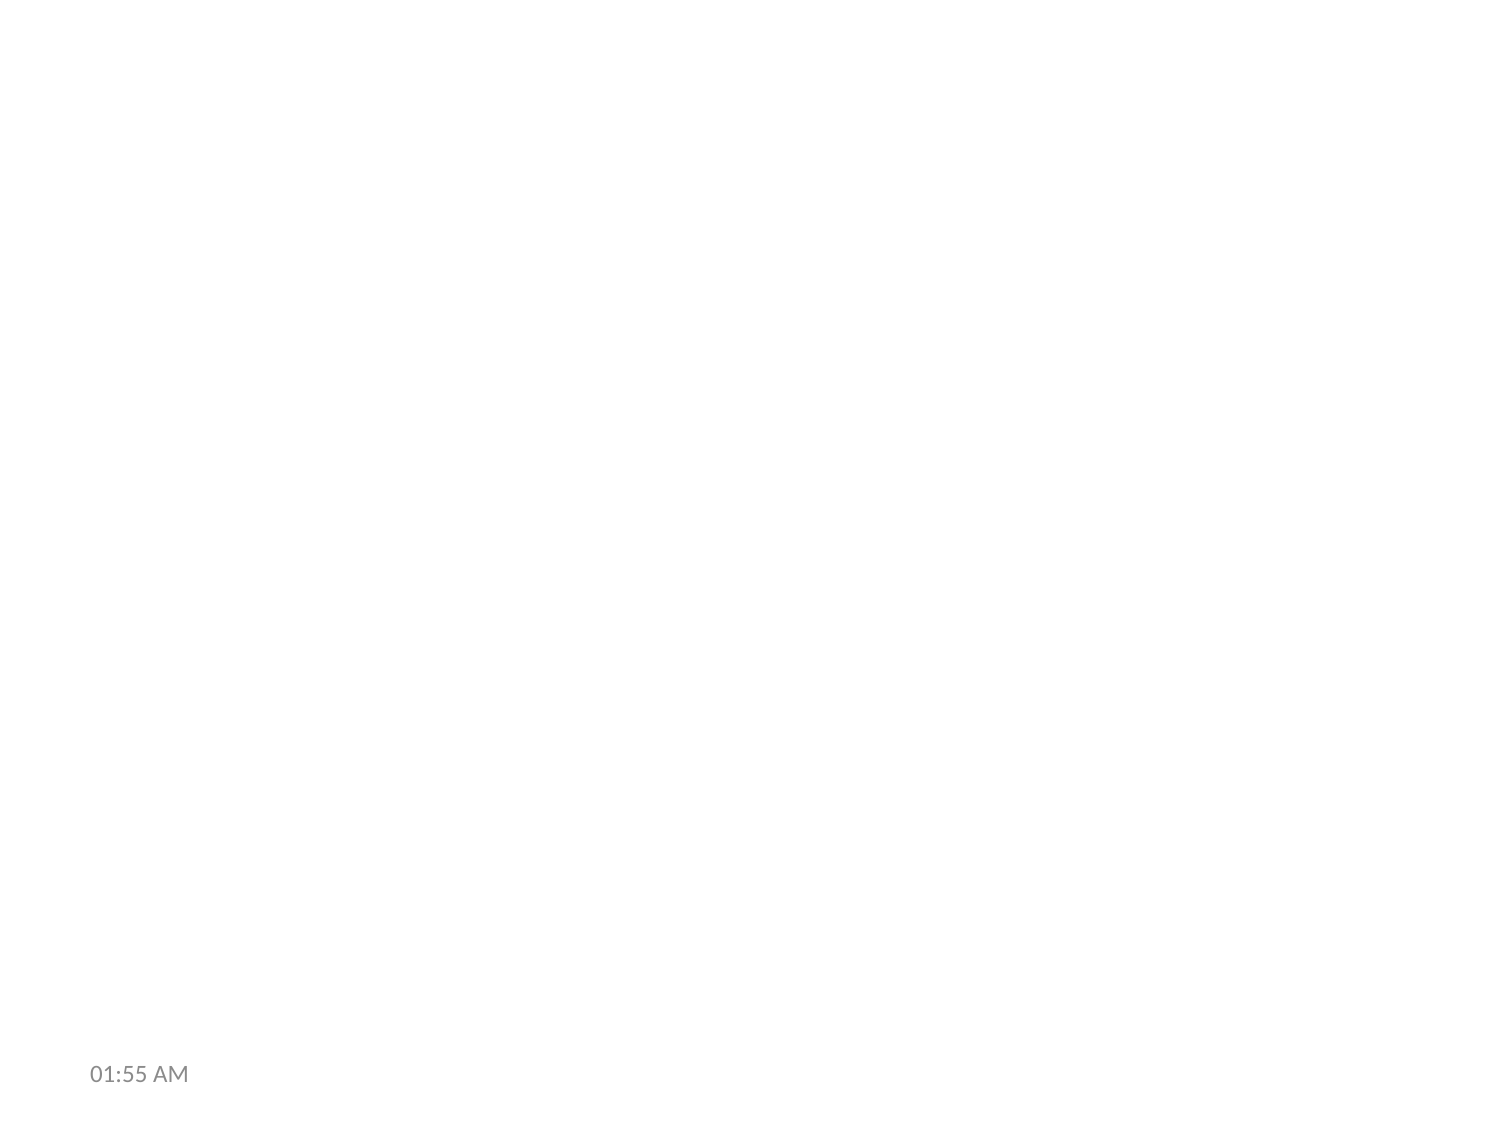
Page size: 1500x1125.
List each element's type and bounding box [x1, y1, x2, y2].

slide_number [75, 1042, 425, 1103]
